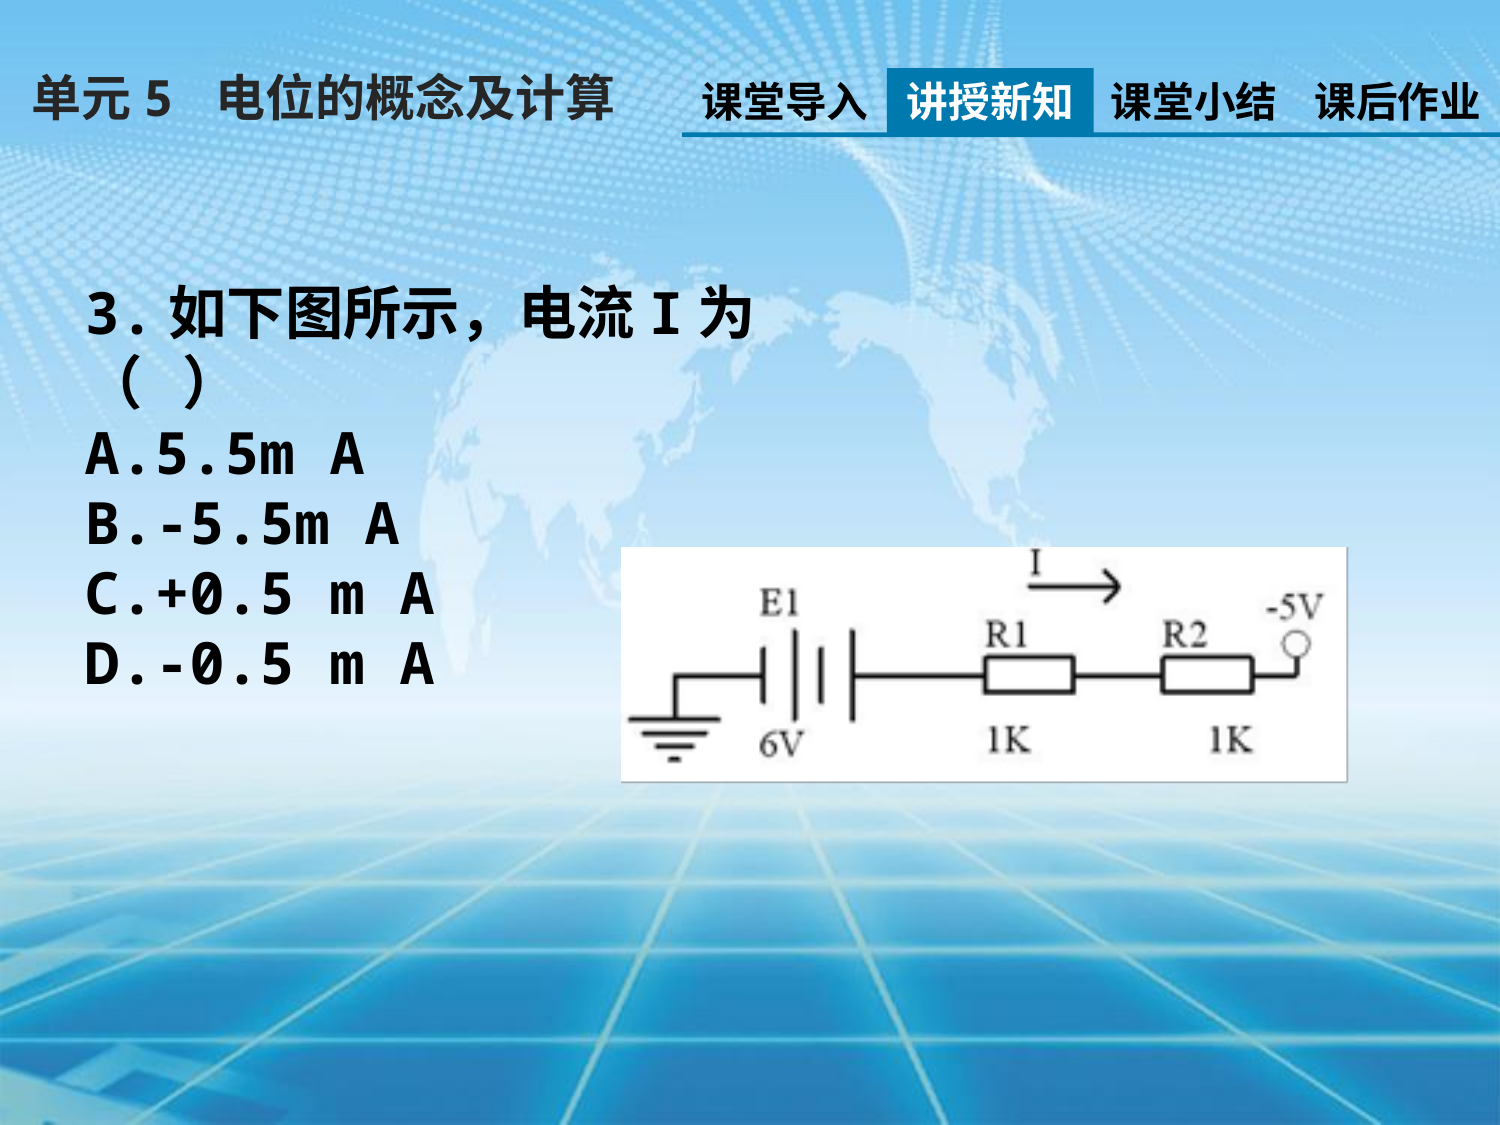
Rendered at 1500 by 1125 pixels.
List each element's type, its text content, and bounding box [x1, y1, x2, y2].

text_box 3.如下图所示，电流I为（ ） A.5.5m A B.-5.5m A C.+0.5 m A D.-0.5 m A [69, 268, 820, 704]
picture [0, 0, 1500, 1125]
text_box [16, 59, 1500, 135]
